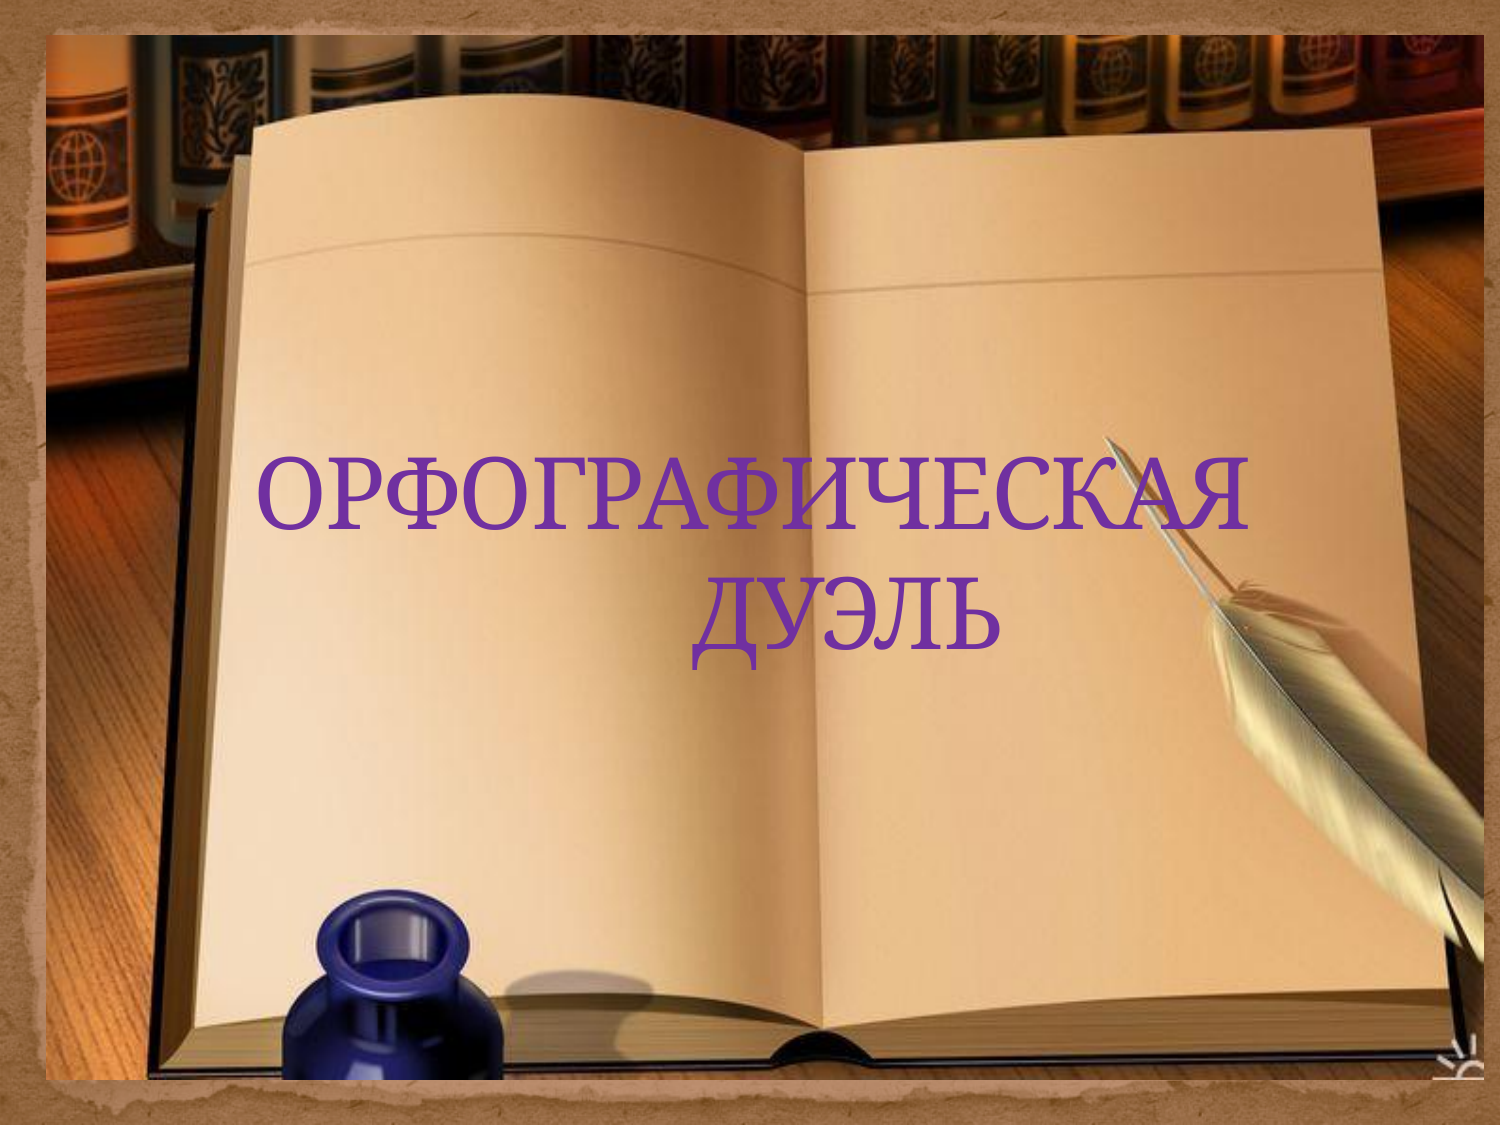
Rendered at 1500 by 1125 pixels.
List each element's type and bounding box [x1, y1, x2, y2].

picture [46, 35, 1484, 1080]
